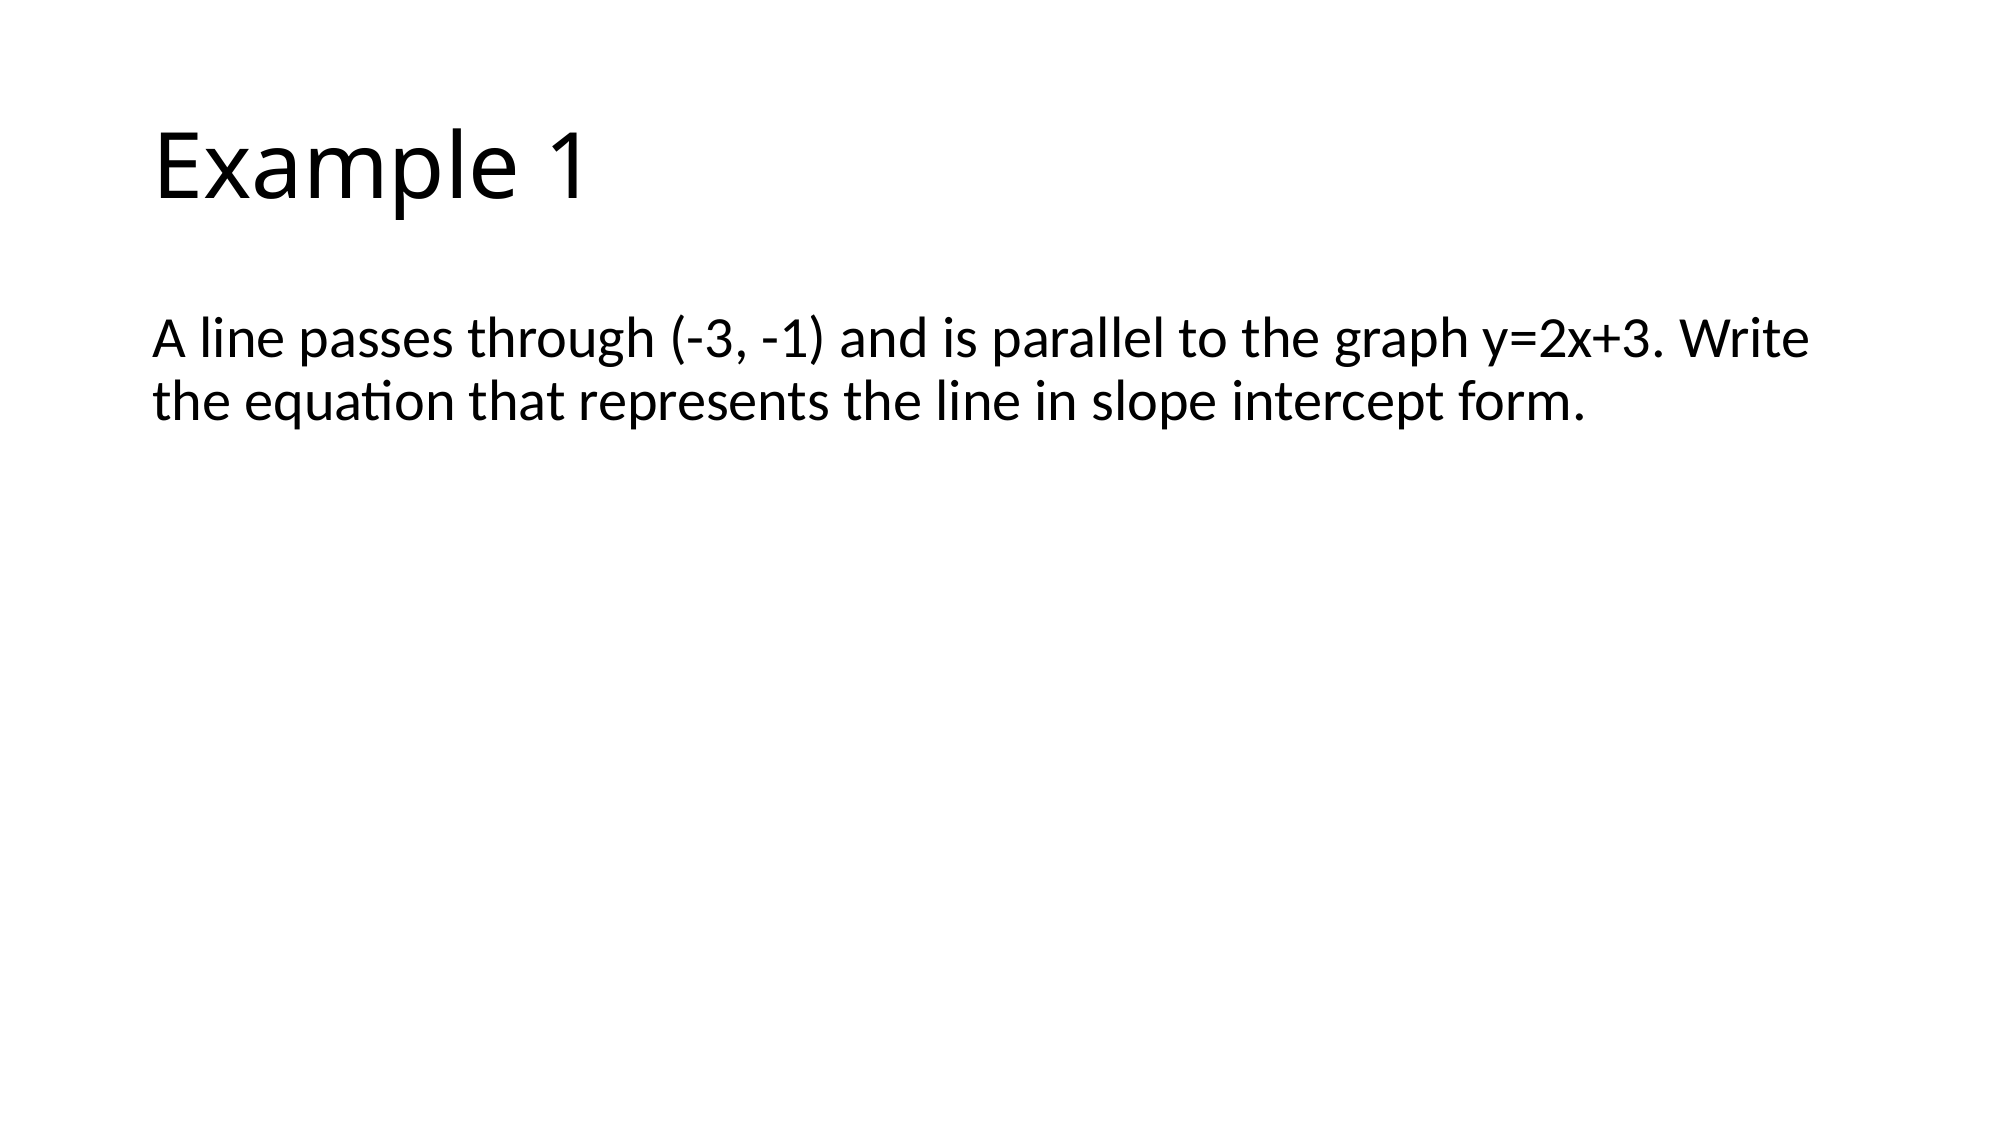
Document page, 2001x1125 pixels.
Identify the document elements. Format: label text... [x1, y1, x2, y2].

title Example 1 [137, 59, 1863, 278]
list A line passes through (-3, -1) and is parallel to the graph y=2x+3. Write the equation that represents the line in slope intercept form. [137, 299, 1863, 1014]
